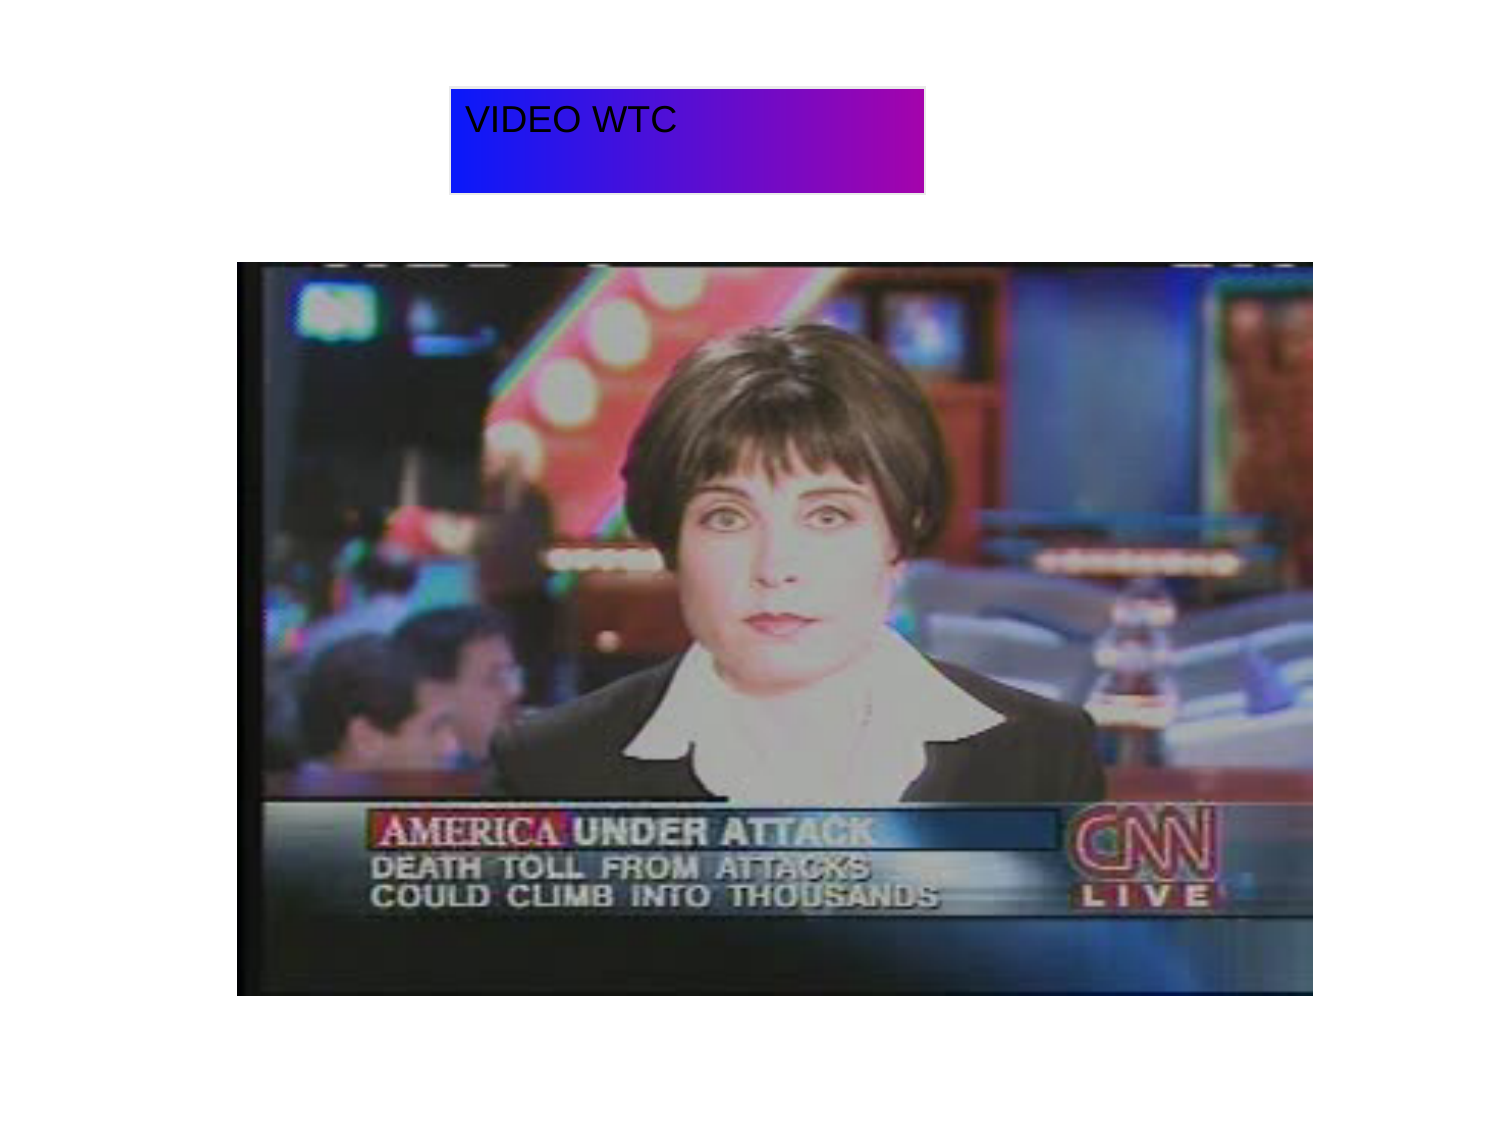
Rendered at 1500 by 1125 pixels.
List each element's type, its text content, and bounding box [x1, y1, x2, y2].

picture [237, 262, 1313, 996]
text_box VIDEO WTC [450, 87, 925, 194]
